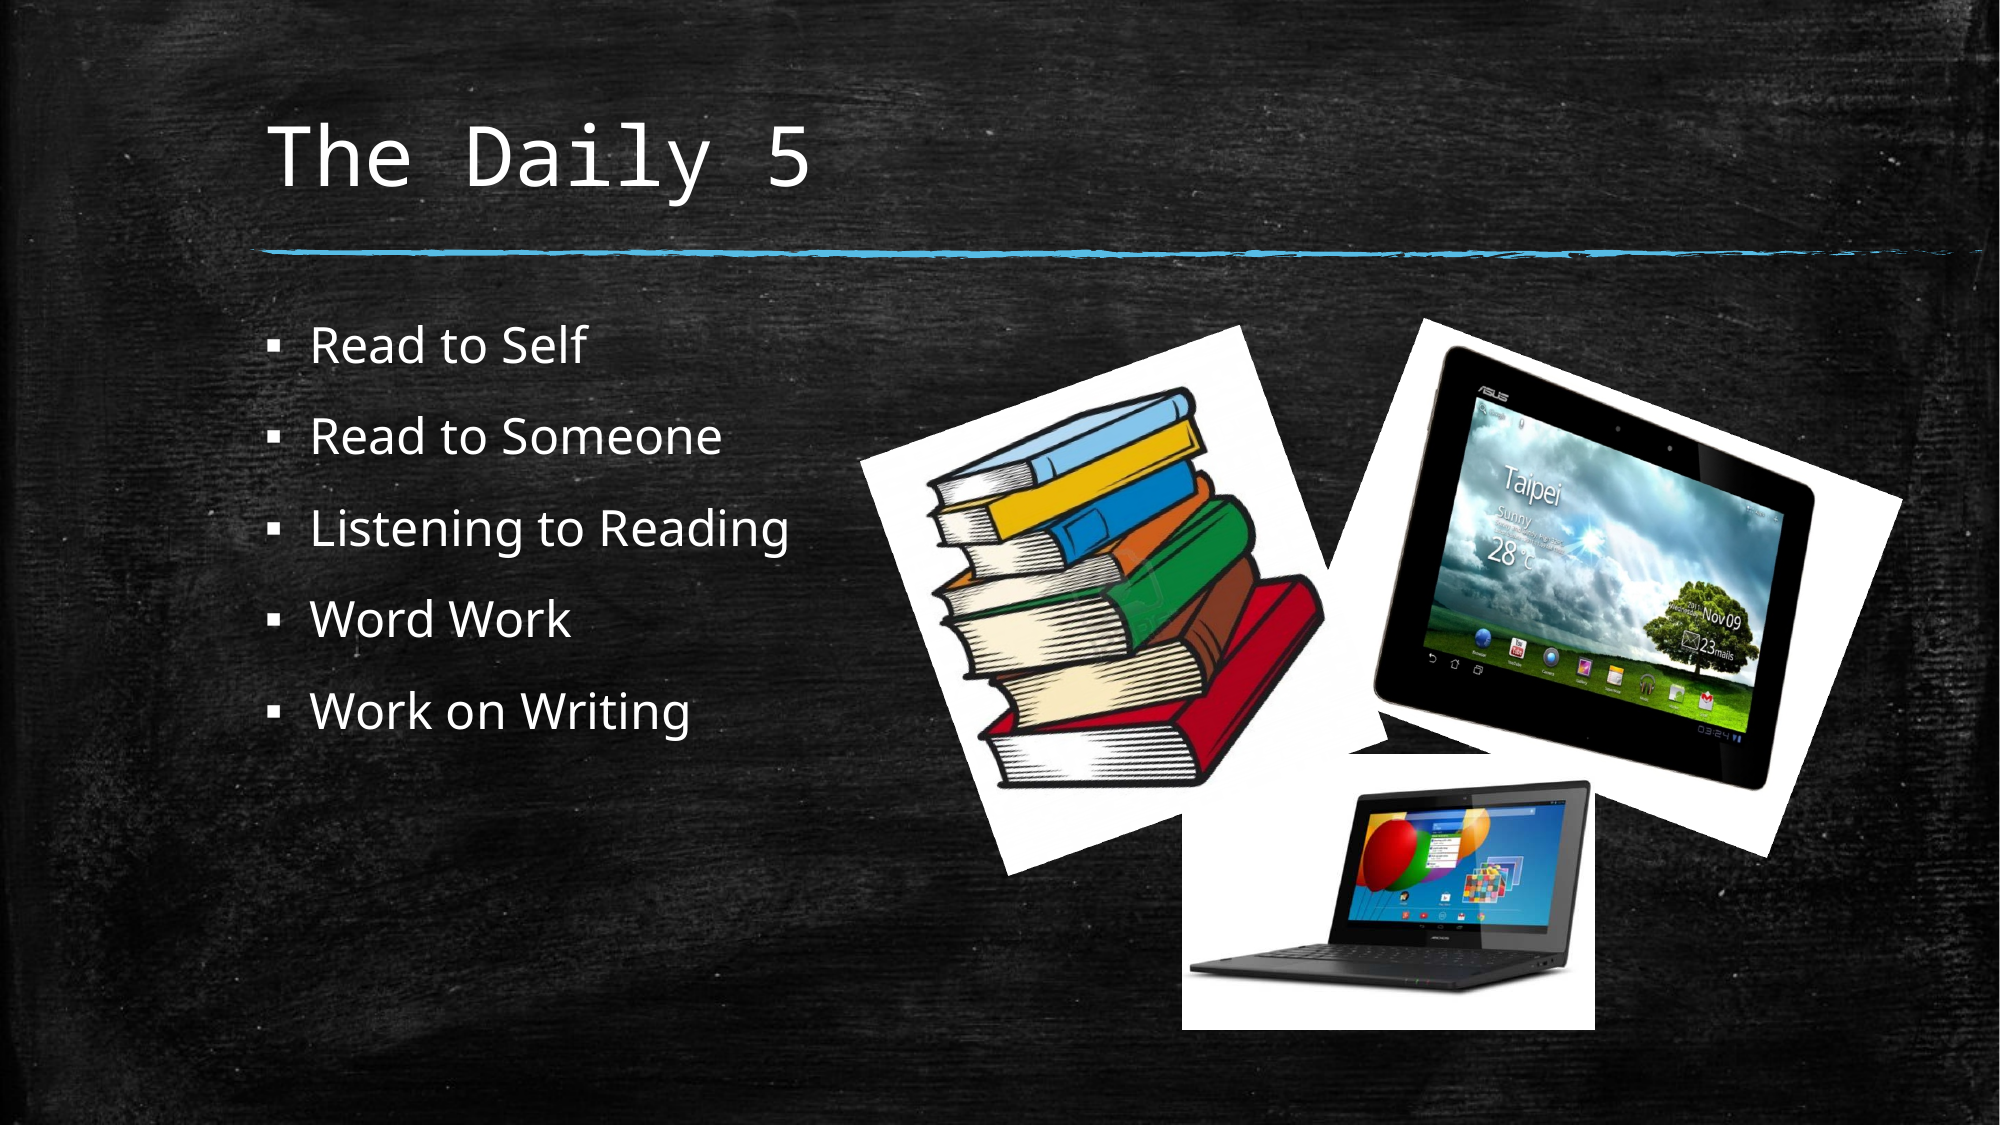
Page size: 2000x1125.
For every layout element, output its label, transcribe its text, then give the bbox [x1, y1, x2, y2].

list Read to Self Read to Someone Listening to Reading Word Work Work on Writing [249, 312, 1750, 1013]
title The Daily 5 [249, 45, 1750, 213]
picture [861, 319, 1902, 1031]
